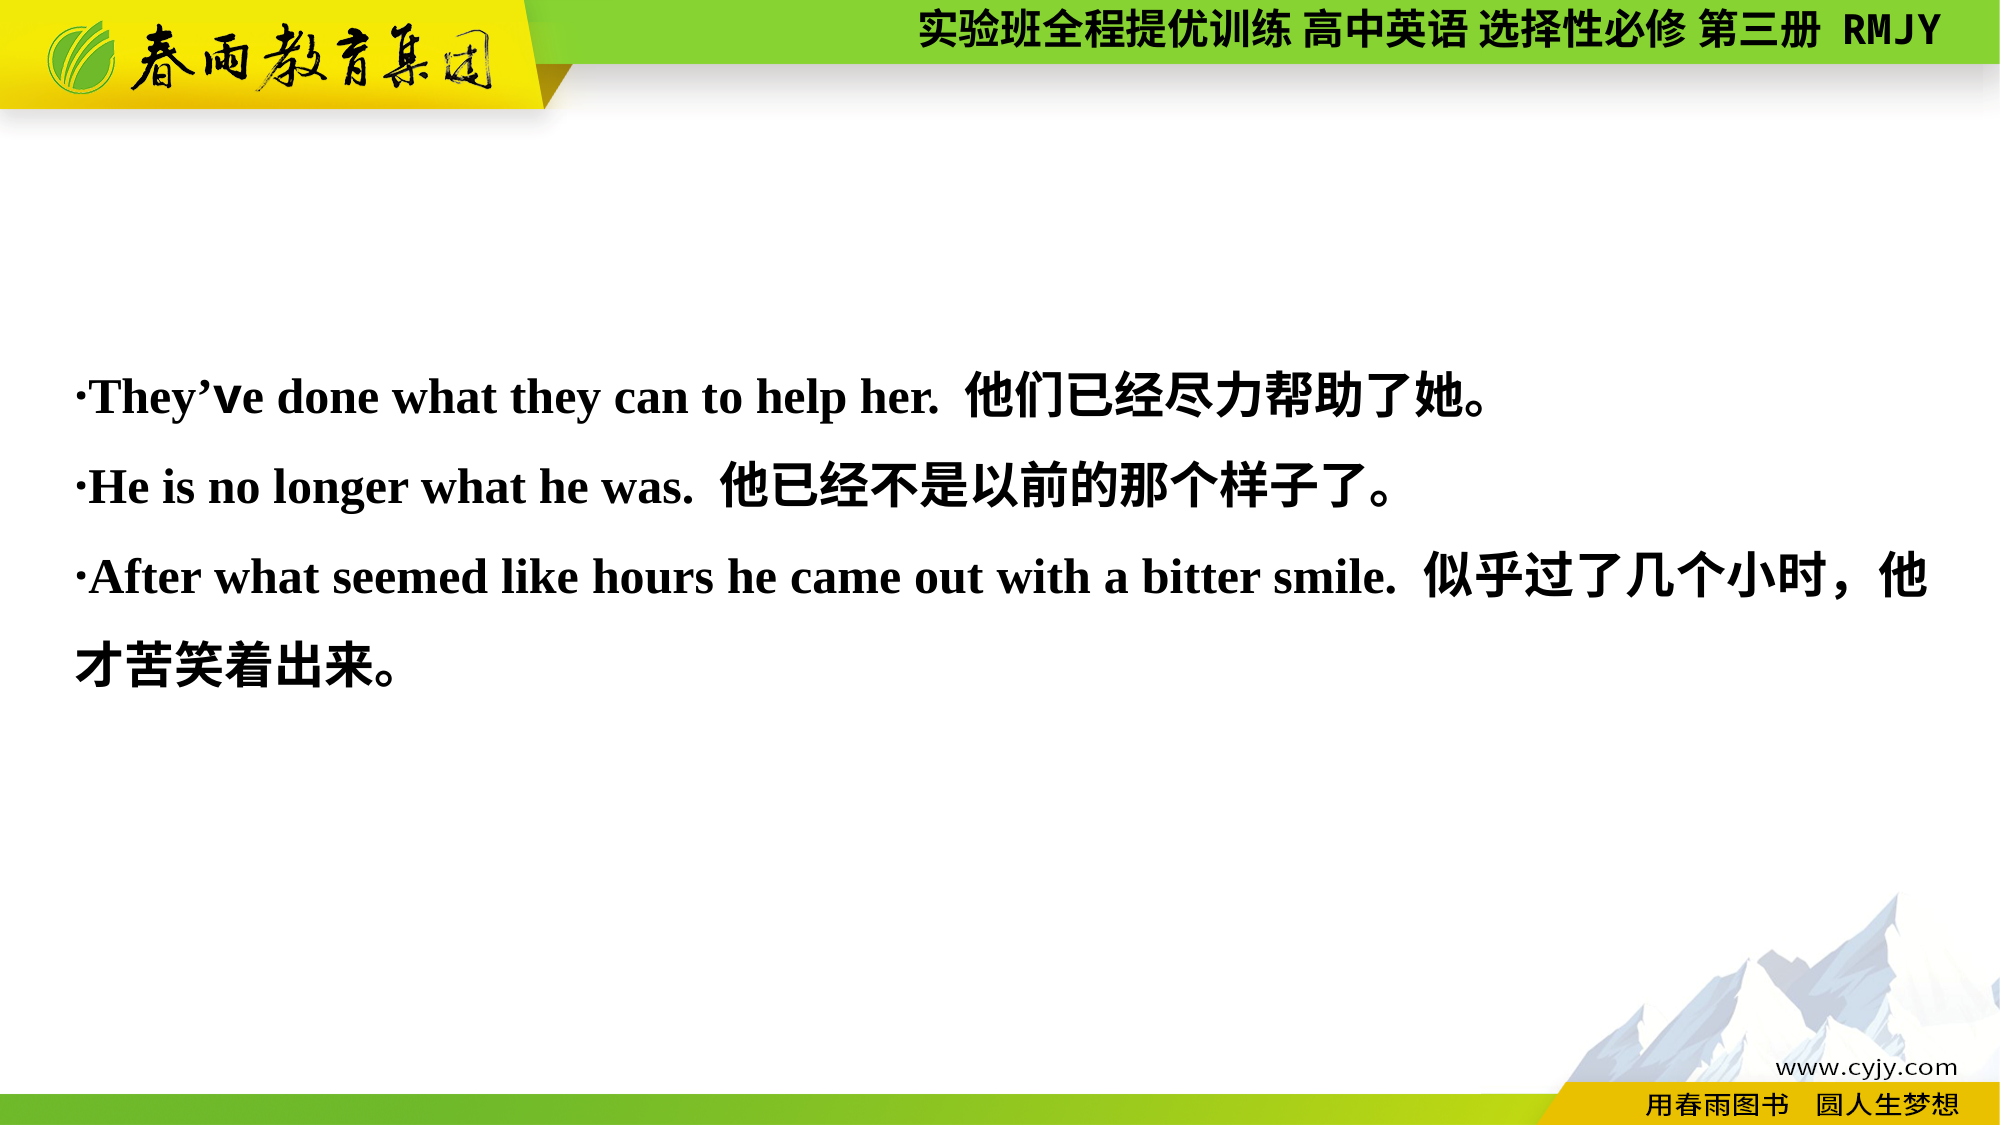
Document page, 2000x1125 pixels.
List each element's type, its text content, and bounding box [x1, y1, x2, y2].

picture [0, 0, 2000, 1125]
list ·They’ve done what they can to help her. 他们已经尽力帮助了她。 ·He is no longer what he was. 他已经不是以前的那个样子了。 ·After what seemed like hours he came out with a bitter smile. 似乎过了几个小时，他才苦笑着出来。 [59, 326, 1944, 705]
